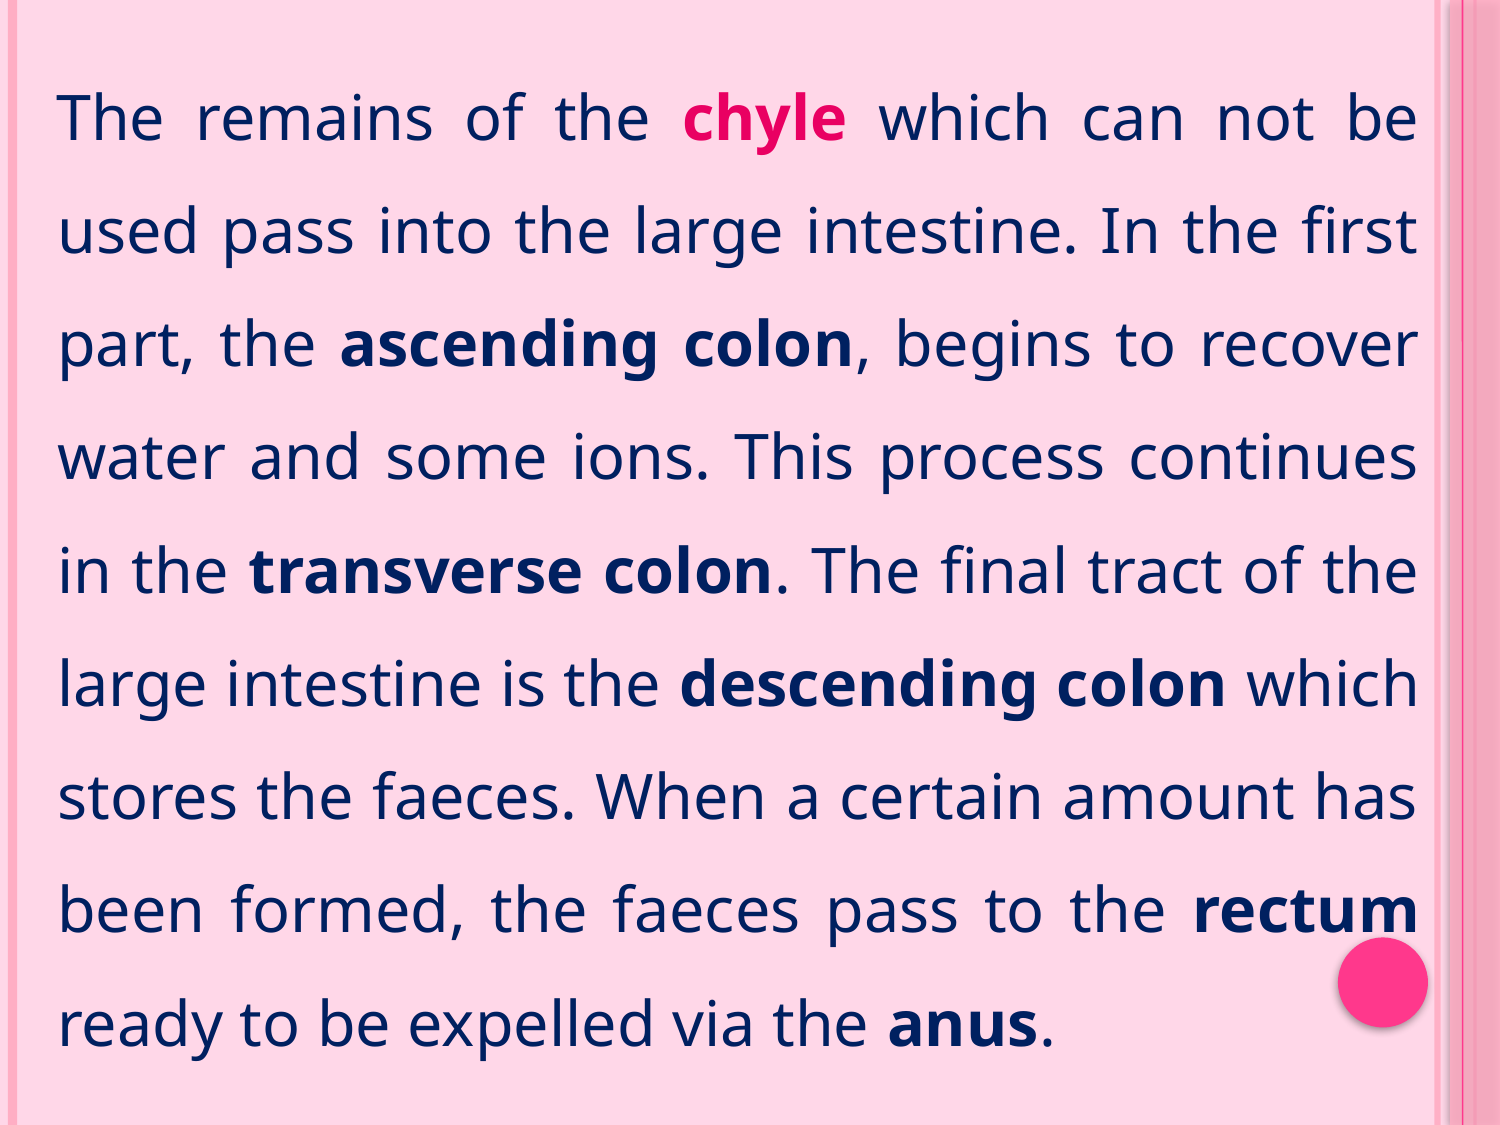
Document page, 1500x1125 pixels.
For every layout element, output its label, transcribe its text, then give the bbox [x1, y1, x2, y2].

list The remains of the chyle which can not be used pass into the large intestine. In the first part, the ascending colon, begins to recover water and some ions. This process continues in the transverse colon. The final tract of the large intestine is the descending colon which stores the faeces. When a certain amount has been formed, the faeces pass to the rectum ready to be expelled via the anus. [41, 32, 1436, 1125]
